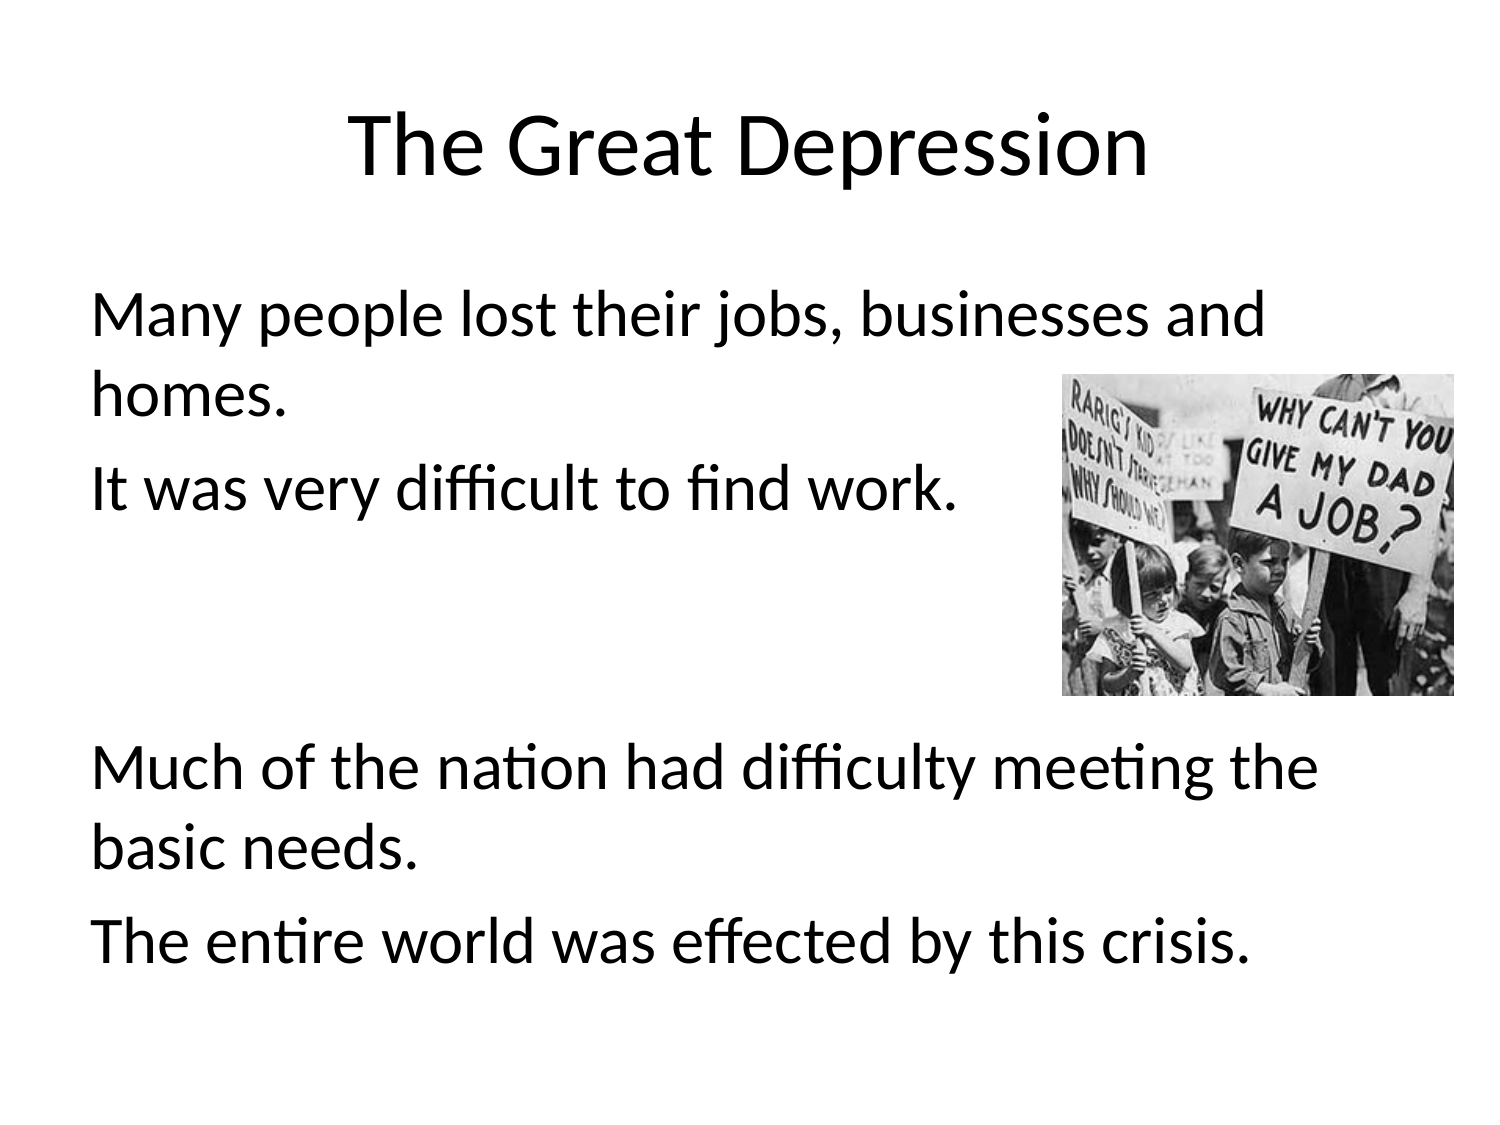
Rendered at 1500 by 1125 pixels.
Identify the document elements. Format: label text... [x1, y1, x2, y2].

picture [1062, 374, 1454, 696]
title The Great Depression [75, 45, 1425, 233]
list Many people lost their jobs, businesses and homes. It was very difficult to find work. Much of the nation had difficulty meeting the basic needs. The entire world was effected by this crisis. [75, 262, 1425, 1005]
